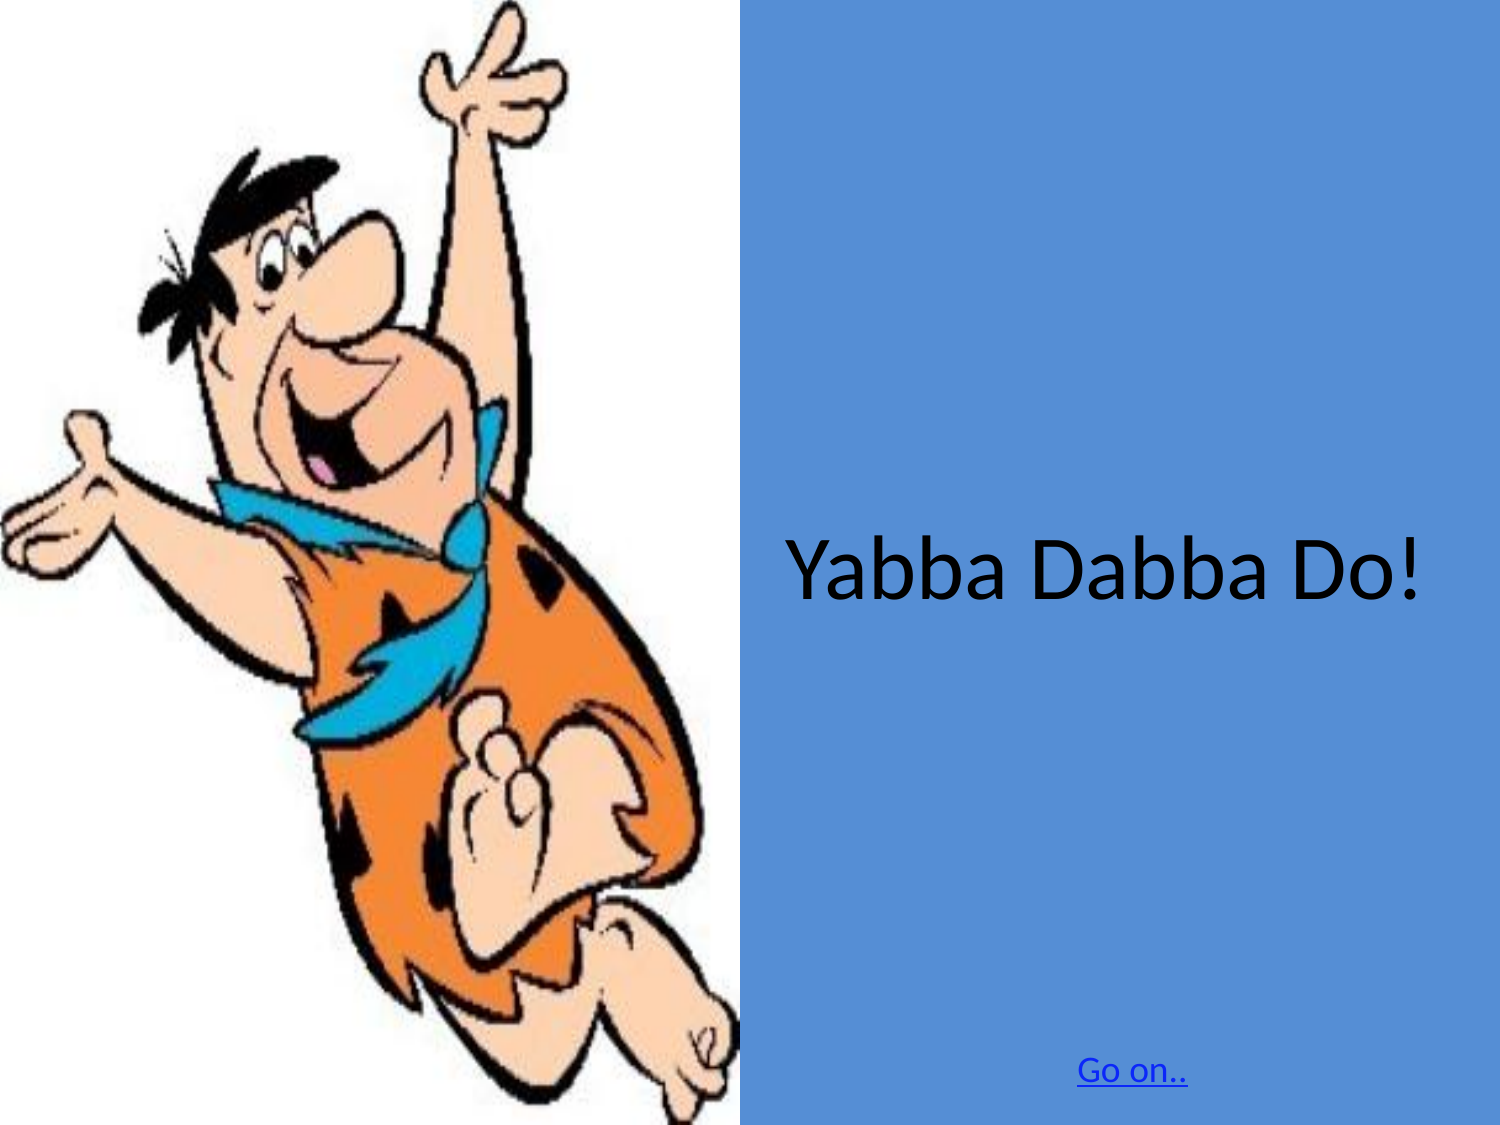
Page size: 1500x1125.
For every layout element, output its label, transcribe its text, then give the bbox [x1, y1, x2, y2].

text_box Go on.. [1062, 1037, 1450, 1098]
title Yabba Dabba Do! [740, 0, 1500, 1125]
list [0, 0, 740, 1125]
